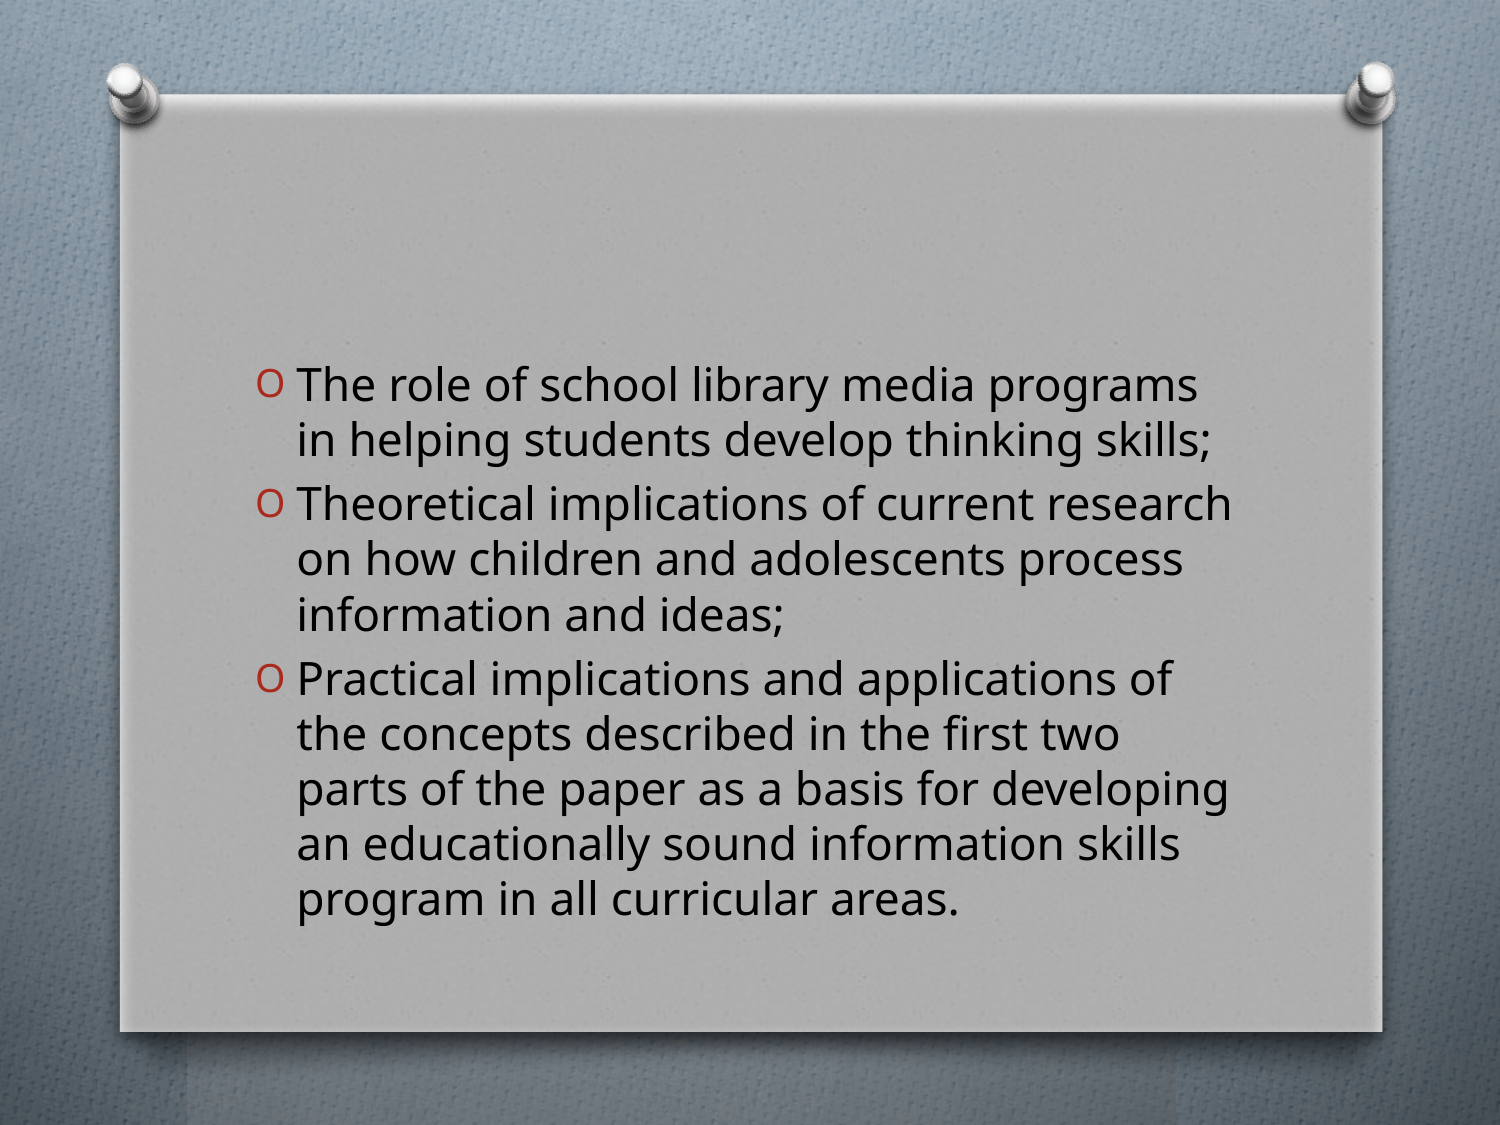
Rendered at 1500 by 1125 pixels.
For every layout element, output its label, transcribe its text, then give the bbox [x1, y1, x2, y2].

picture [1317, 35, 1439, 156]
picture [75, 29, 198, 153]
list The role of school library media programs in helping students develop thinking skills; Theoretical implications of current research on how children and adolescents process information and ideas; Practical implications and applications of the concepts described in the first two parts of the paper as a basis for developing an educationally sound information skills program in all curricular areas. [240, 347, 1257, 939]
